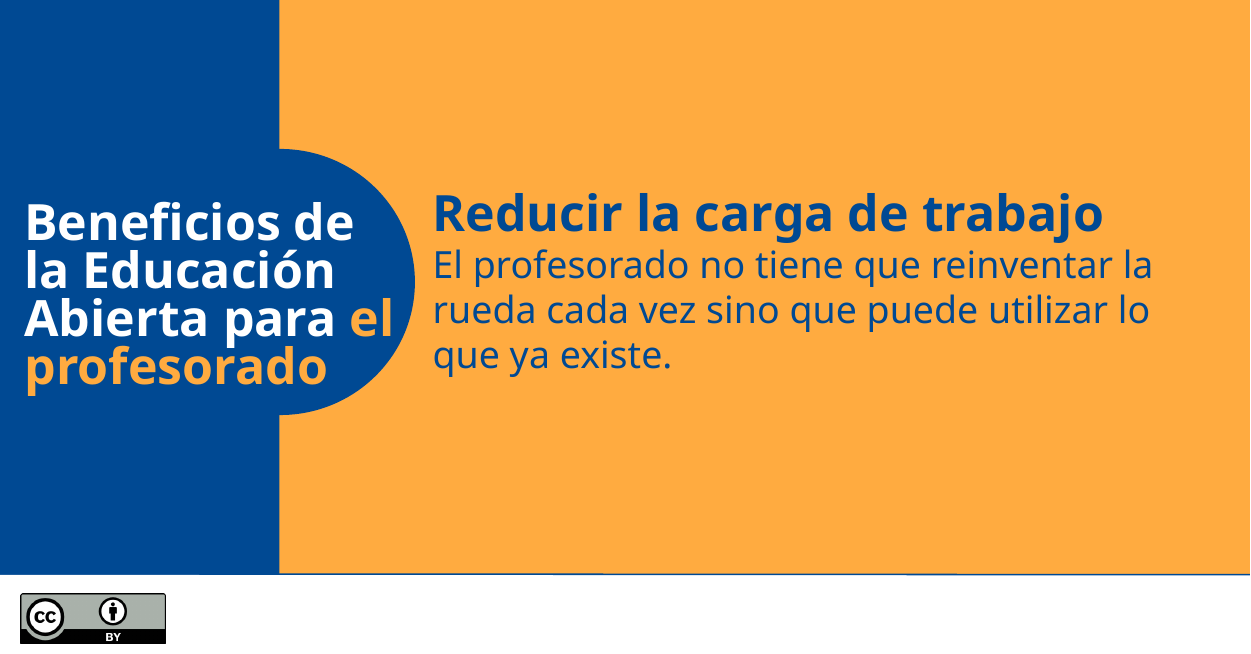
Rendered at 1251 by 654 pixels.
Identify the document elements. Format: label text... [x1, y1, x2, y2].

text_box Reducir la carga de trabajo El profesorado no tiene que reinventar la rueda cada vez sino que puede utilizar lo que ya existe. [417, 166, 1234, 392]
text_box [0, 0, 280, 573]
text_box [240, 409, 321, 416]
text_box Beneficios de la Educación Abierta para el profesorado [9, 186, 420, 409]
text_box [0, 582, 1250, 654]
picture [20, 592, 166, 645]
text_box [187, 148, 374, 186]
